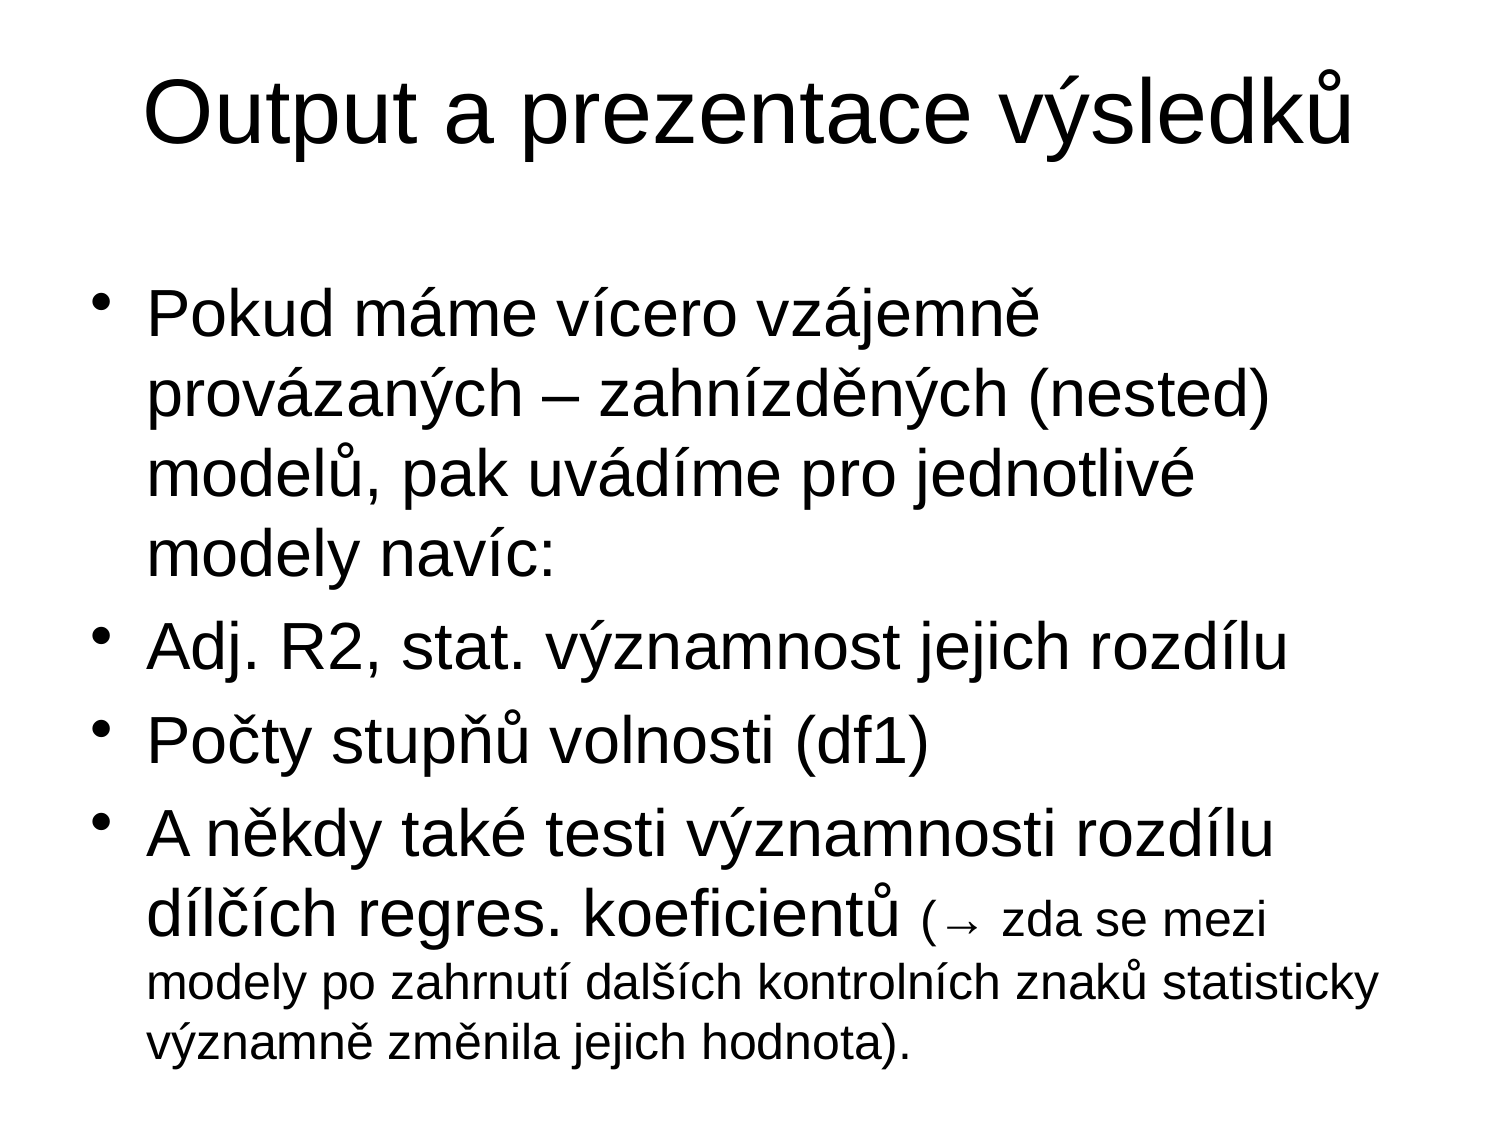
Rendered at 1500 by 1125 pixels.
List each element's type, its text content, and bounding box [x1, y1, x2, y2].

title Output a prezentace výsledků [75, 30, 1425, 183]
list Pokud máme vícero vzájemně provázaných – zahnízděných (nested) modelů, pak uvádíme pro jednotlivé modely navíc: Adj. R2, stat. významnost jejich rozdílu Počty stupňů volnosti (df1) A někdy také testi významnosti rozdílu dílčích regres. koeficientů (→ zda se mezi modely po zahrnutí dalších kontrolních znaků statisticky významně změnila jejich hodnota). [75, 262, 1425, 1005]
